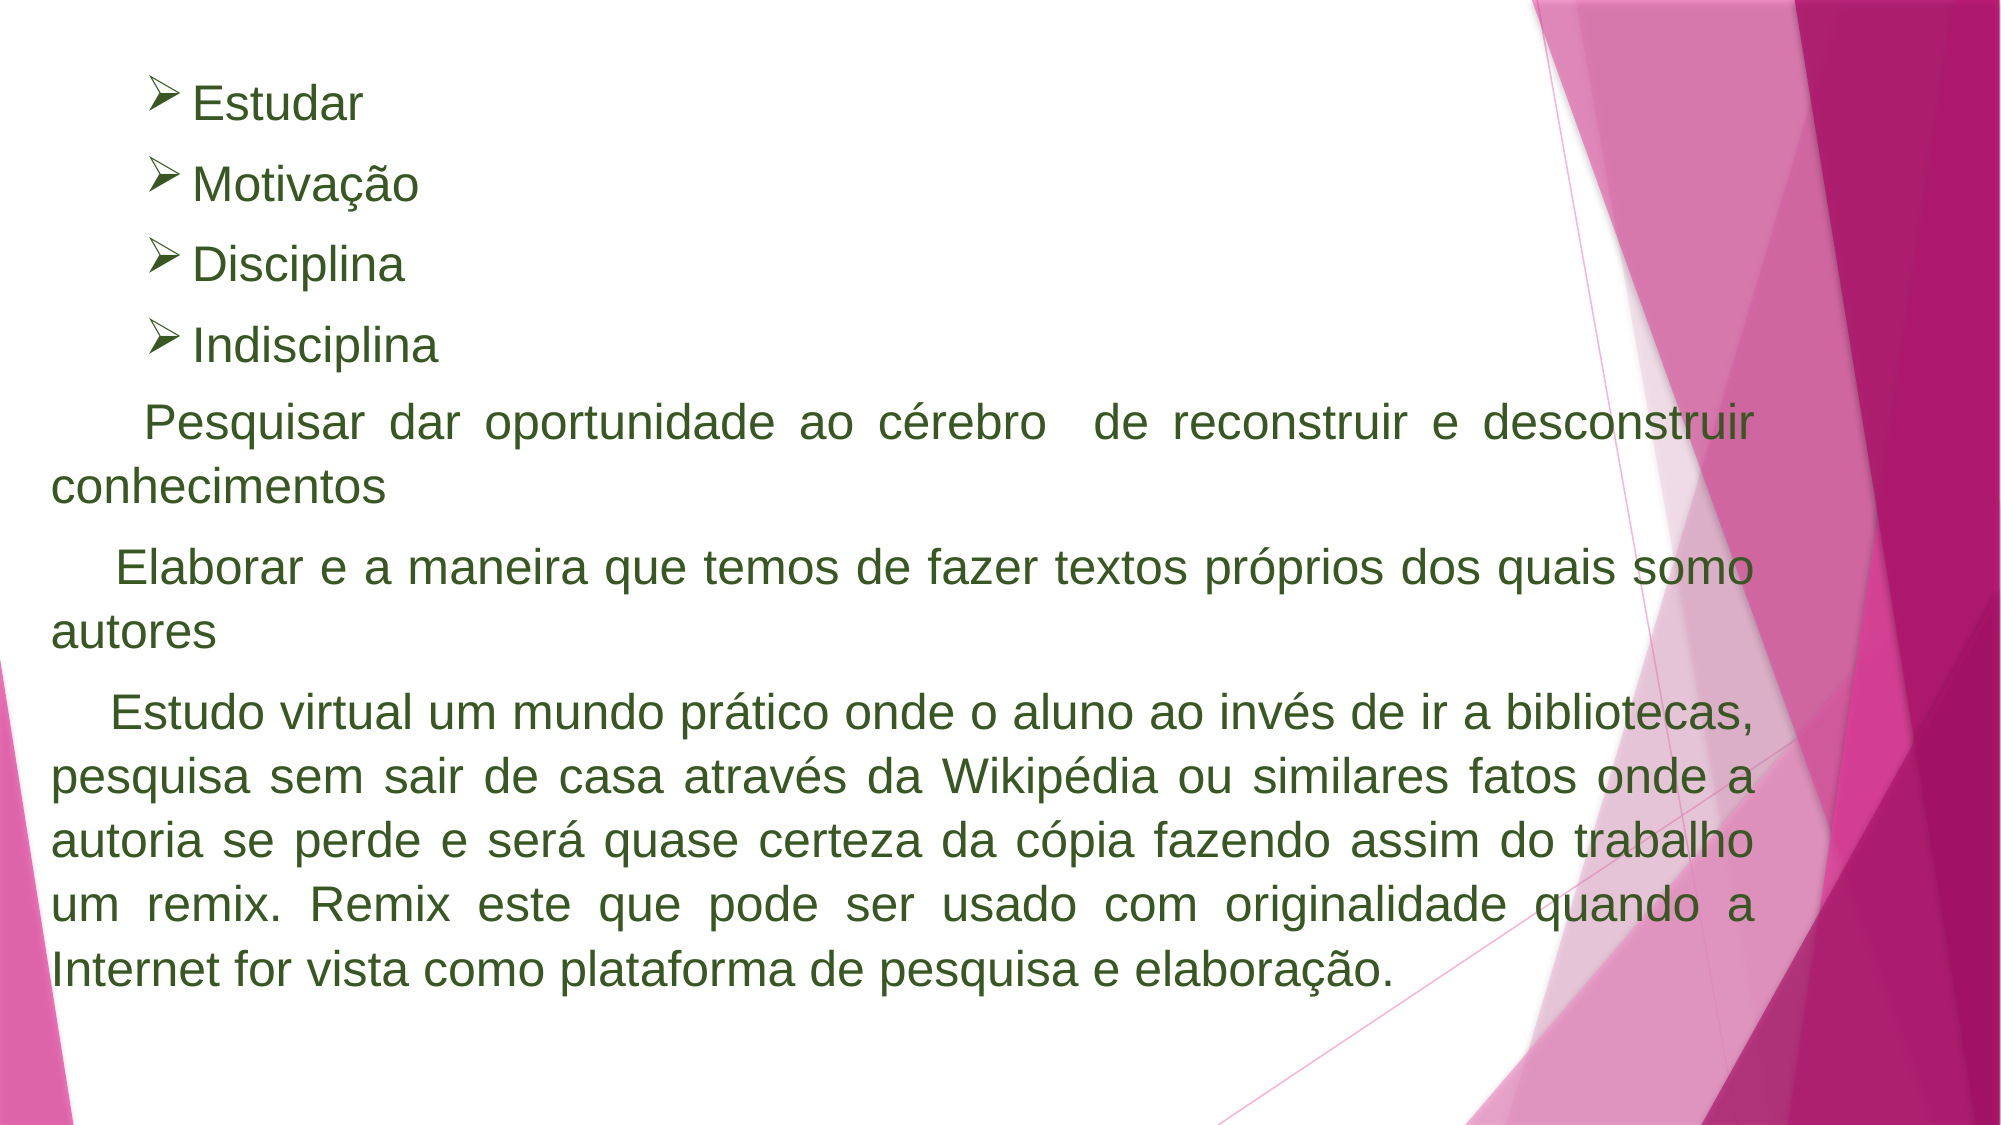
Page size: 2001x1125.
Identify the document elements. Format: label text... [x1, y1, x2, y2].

text_box Pesquisar dar oportunidade ao cérebro de reconstruir e desconstruir conhecimentos Elaborar e a maneira que temos de fazer textos próprios dos quais somo autores Estudo virtual um mundo prático onde o aluno ao invés de ir a bibliotecas, pesquisa sem sair de casa através da Wikipédia ou similares fatos onde a autoria se perde e será quase certeza da cópia fazendo assim do trabalho um remix. Remix este que pode ser usado com originalidade quando a Internet for vista como plataforma de pesquisa e elaboração. [35, 377, 1771, 1085]
text_box Estudar Motivação Disciplina Indisciplina [130, 58, 1131, 377]
